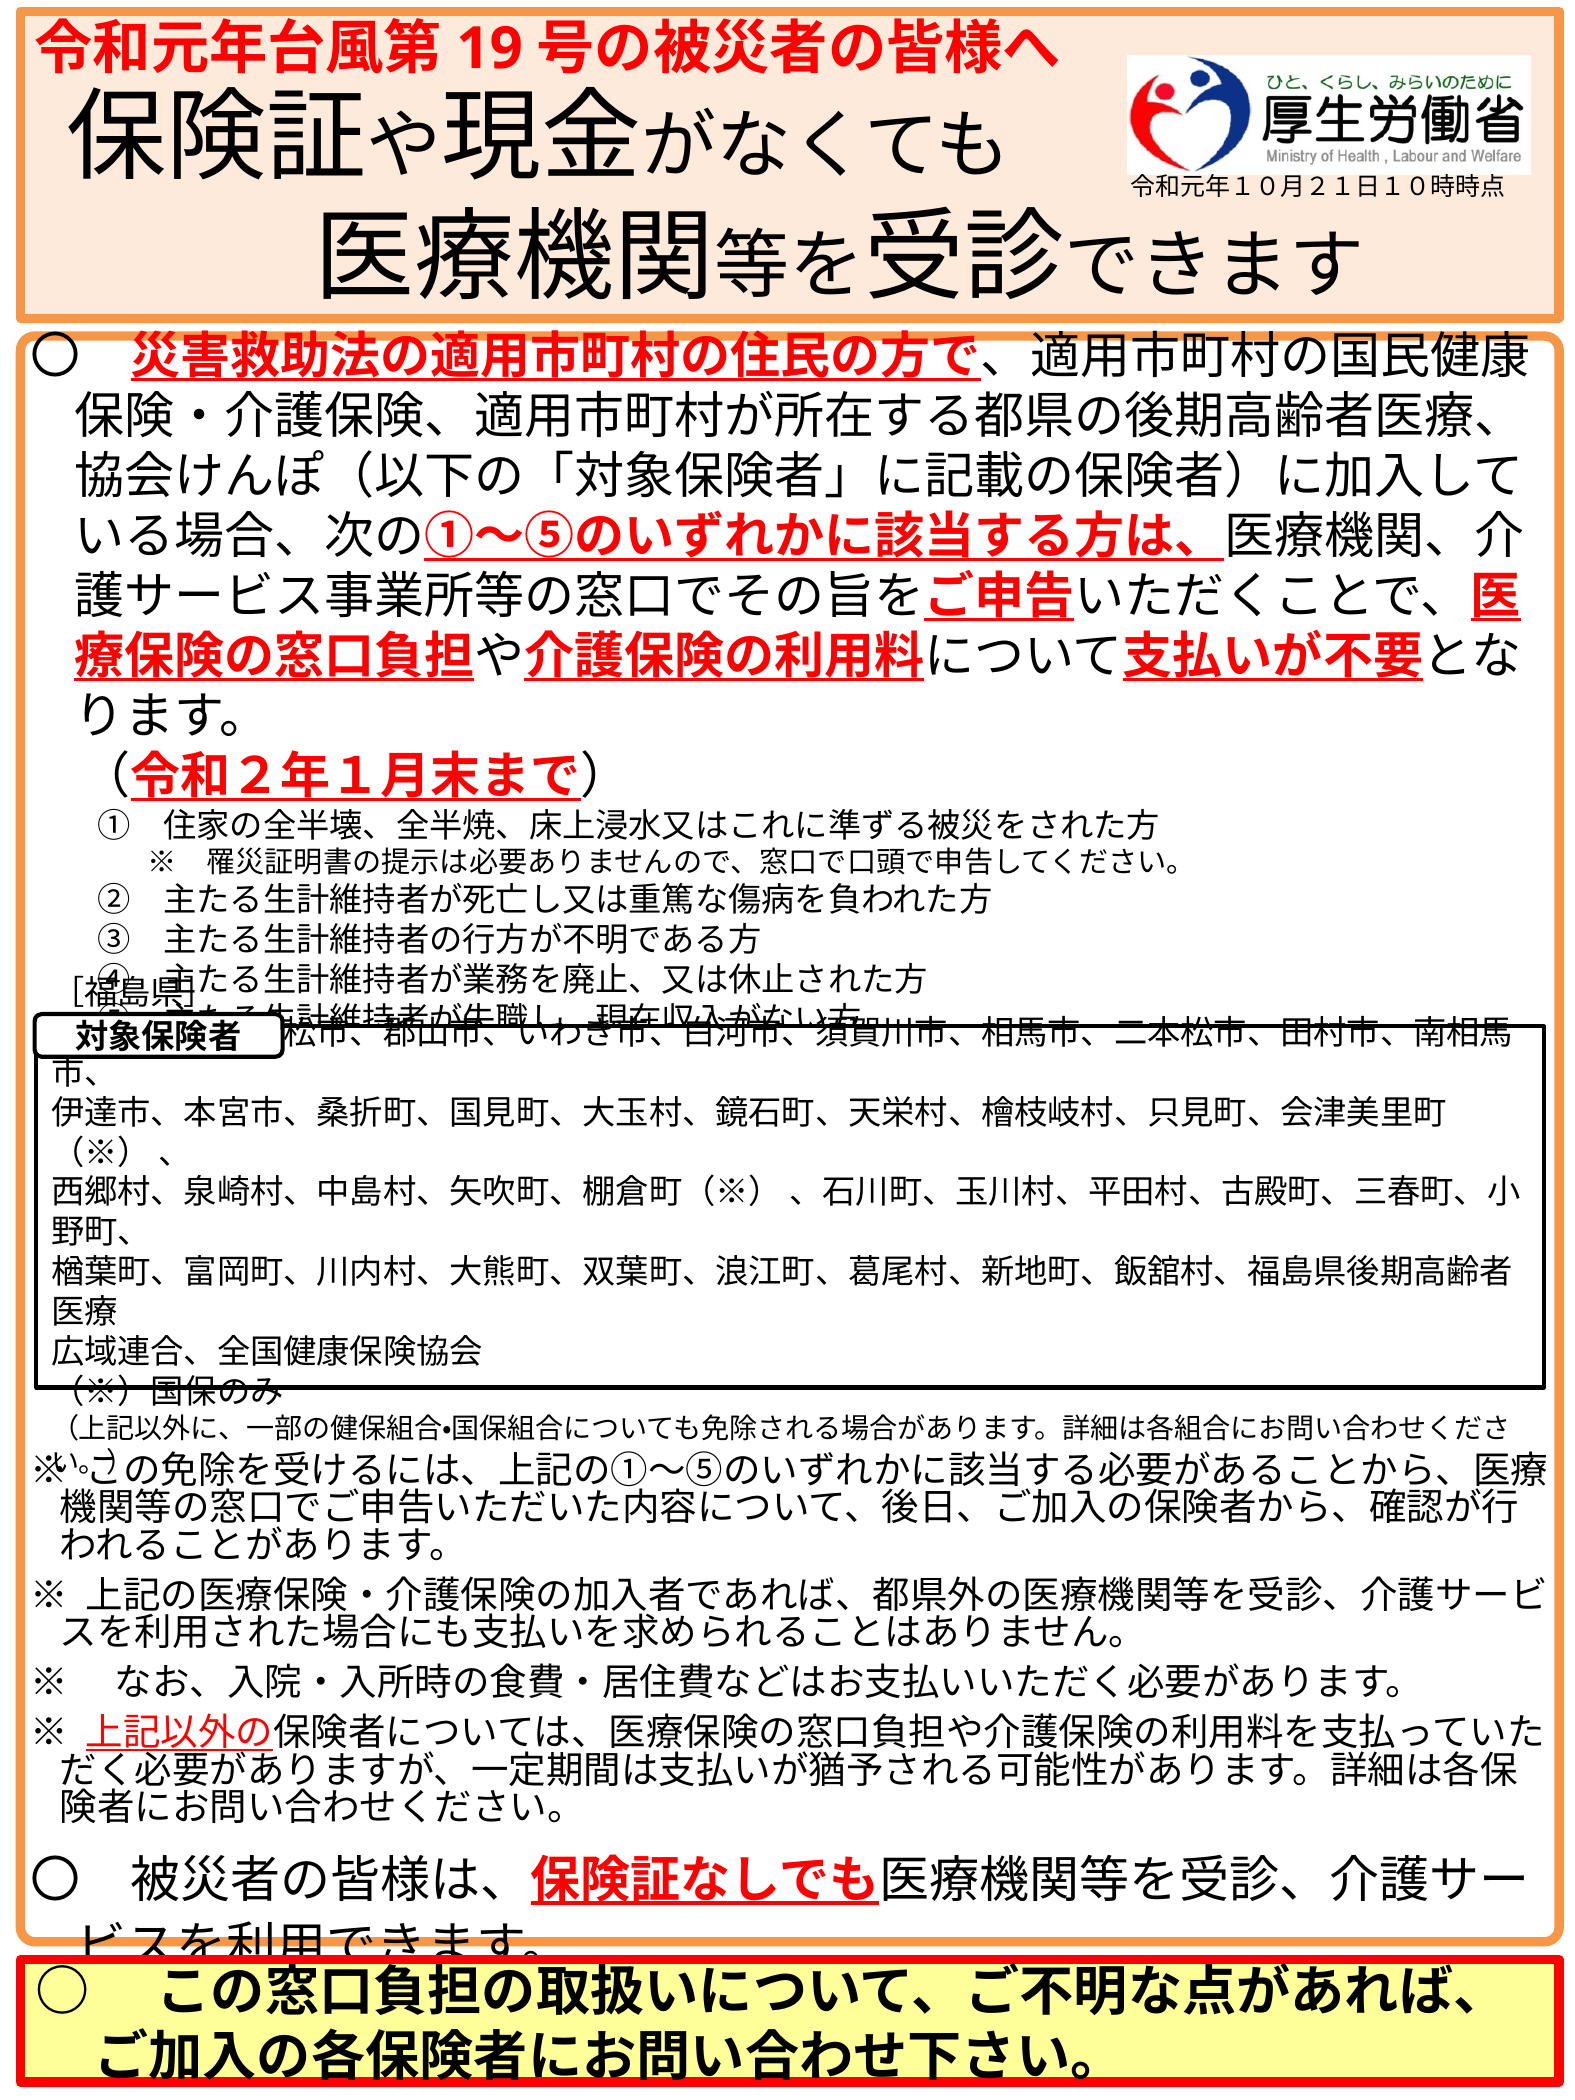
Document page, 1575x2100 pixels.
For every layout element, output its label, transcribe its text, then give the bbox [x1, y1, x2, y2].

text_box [1115, 55, 1543, 209]
text_box 保険証や現金がなくても 医療機関等を受診できます [18, 9, 1561, 320]
text_box 〇 災害救助法の適用市町村の住民の方で、適用市町村の国民健康保険・介護保険、適用市町村が所在する都県の後期高齢者医療、協会けんぽ（以下の「対象保険者」に記載の保険者）に加入している場合、次の➀～➄のいずれかに該当する方は、医療機関、介護サービス事業所等の窓口でその旨をご申告いただくことで、医療保険の窓口負担や介護保険の利用料について支払いが不要となります。 （令和２年１月末まで） ① 住家の全半壊、全半焼、床上浸水又はこれに準ずる被災をされた方 ※ 罹災証明書の提示は必要ありませんので、窓口で口頭で申告してください。 ② 主たる生計維持者が死亡し又は重篤な傷病を負われた方 ③ 主たる生計維持者の行方が不明である方 ④ 主たる生計維持者が業務を廃止、又は休止された方 ⑤ 主たる生計維持者が失職し、現在収入がない方 ※ この免除を受けるには、上記の①～⑤のいずれかに該当する必要があることから、医療機関等の窓口でご申告いただいた内容について、後日、ご加入の保険者から、確認が行われることがあります。 ※ 上記の医療保険・介護保険の加入者であれば、都県外の医療機関等を受診、介護サービスを利用された場合にも支払いを求められることはありません。 ※ なお、入院・入所時の食費・居住費などはお支払いいただく必要があります。 ※ 上記以外の保険者については、医療保険の窓口負担や介護保険の利用料を支払っていただく必要がありますが、一定期間は支払いが猶予される可能性があります。詳細は各保険者にお問い合わせください。 〇 被災者の皆様は、保険証なしでも医療機関等を受診、介護サービスを利用できます。 [18, 333, 1562, 1944]
text_box ［福島県］ 福島市、会津若松市、郡山市、いわき市、白河市、須賀川市、相馬市、二本松市、田村市、南相馬市、 伊達市、本宮市、桑折町、国見町、大玉村、鏡石町、天栄村、檜枝岐村、只見町、会津美里町（※） 、 西郷村、泉崎村、中島村、矢吹町、棚倉町（※） 、石川町、玉川村、平田村、古殿町、三春町、小野町、 楢葉町、富岡町、川内村、大熊町、双葉町、浪江町、葛尾村、新地町、飯舘村、福島県後期高齢者医療 広域連合、全国健康保険協会 （※）国保のみ （上記以外に、一部の健保組合・国保組合についても免除される場合があります。詳細は各組合にお問い合わせください。） [34, 1024, 1546, 1390]
text_box ○ この窓口負担の取扱いについて、ご不明な点があれば、ご加入の各保険者にお問い合わせ下さい。 [18, 1957, 1561, 2084]
text_box 対象保険者 [32, 1011, 285, 1059]
text_box 令和元年台風第19号の被災者の皆様へ [33, 1, 1081, 70]
